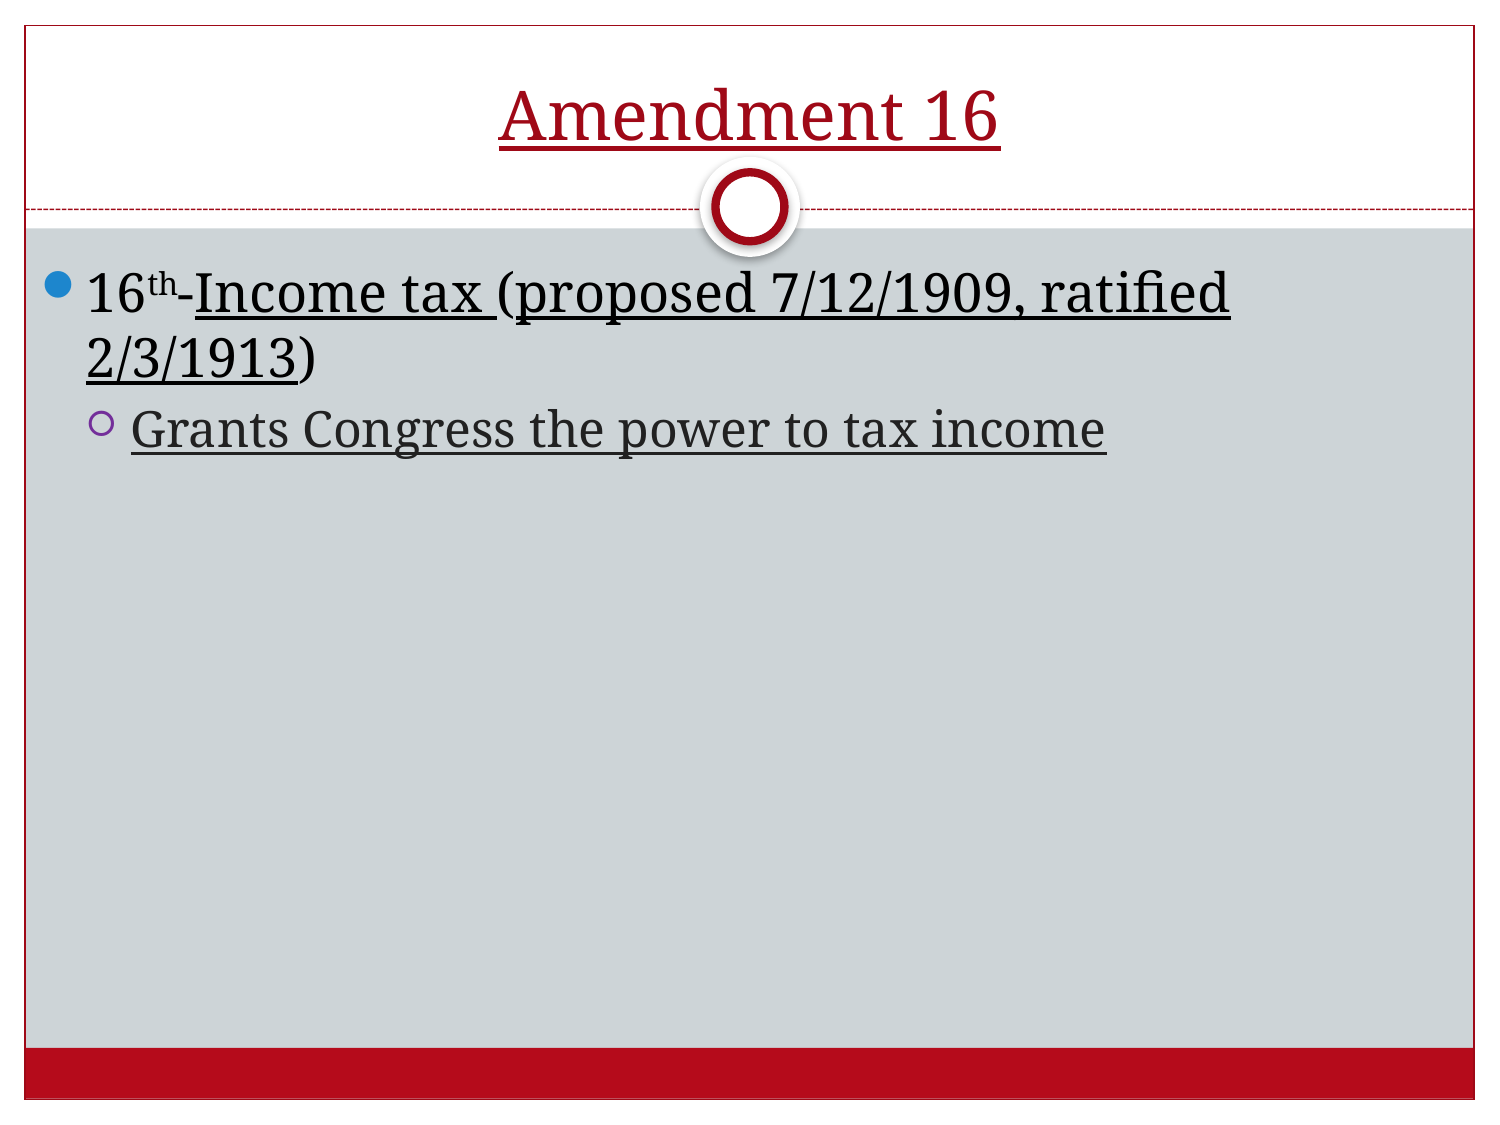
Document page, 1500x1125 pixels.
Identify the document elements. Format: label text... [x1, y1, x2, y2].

list 16th-Income tax (proposed 7/12/1909, ratified 2/3/1913) Grants Congress the power to tax income [26, 250, 1474, 1043]
title Amendment 16 [49, 37, 1450, 162]
